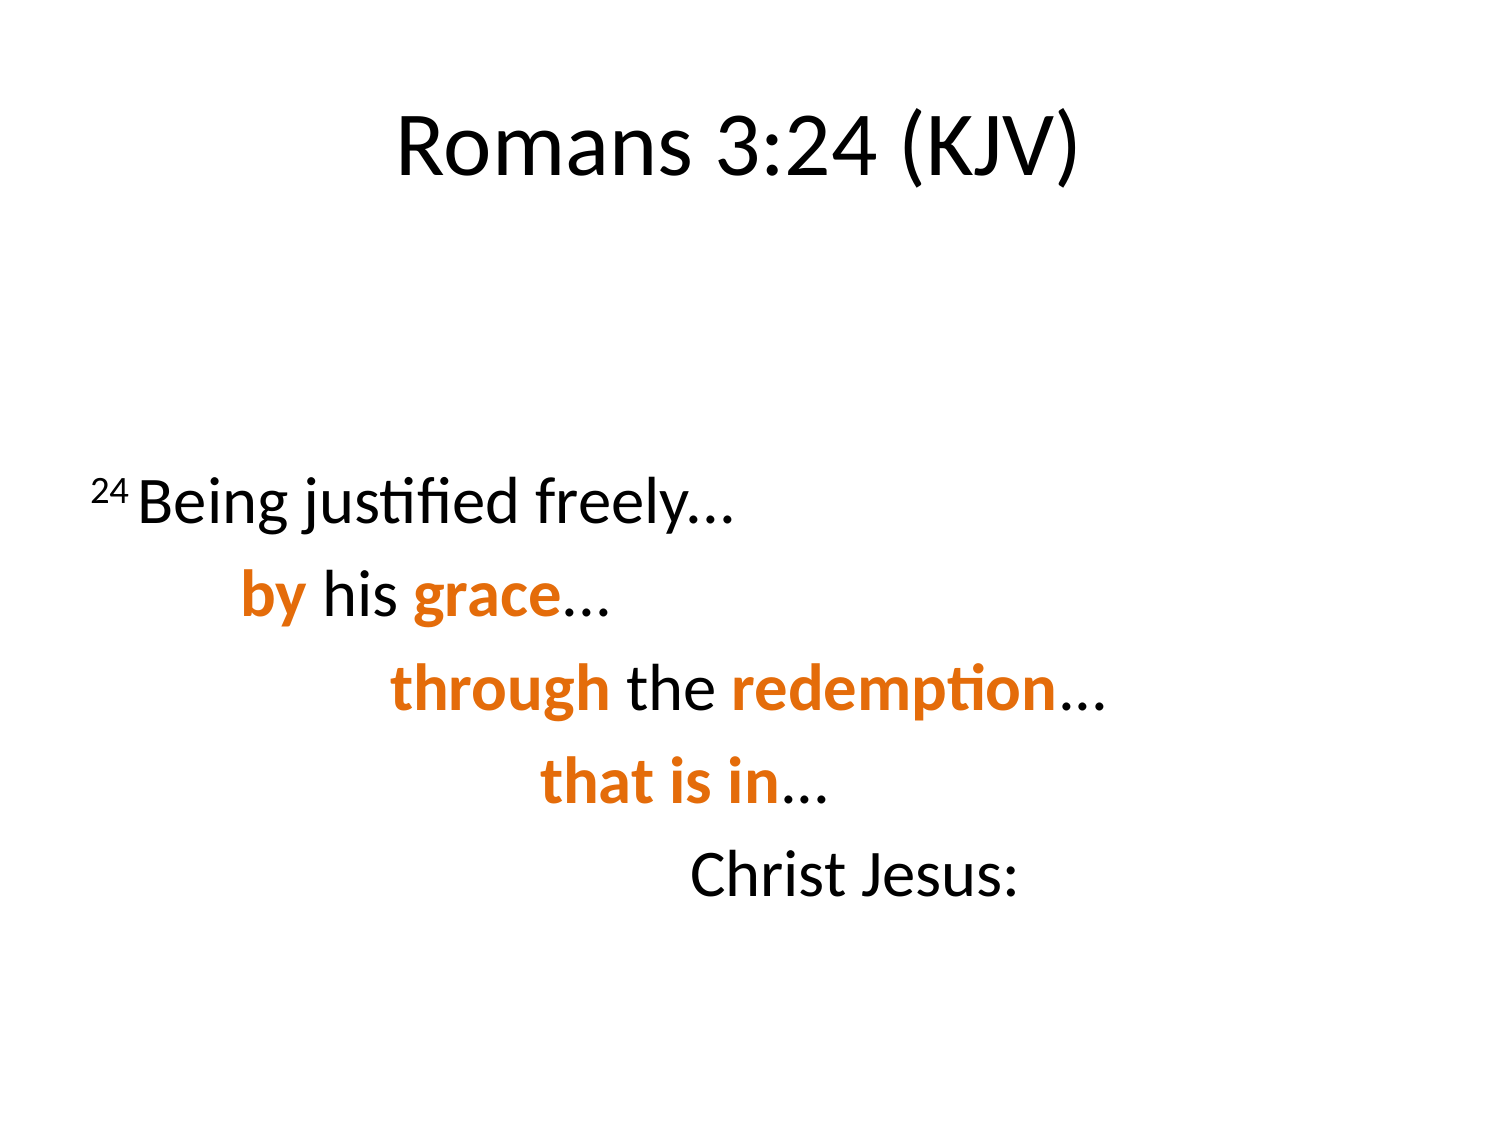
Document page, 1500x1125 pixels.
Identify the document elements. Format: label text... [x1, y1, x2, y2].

list 24 Being justified freely... by his grace... through the redemption... that is in... Christ Jesus: [75, 262, 1425, 1005]
title Romans 3:24 (KJV) [75, 45, 1425, 233]
